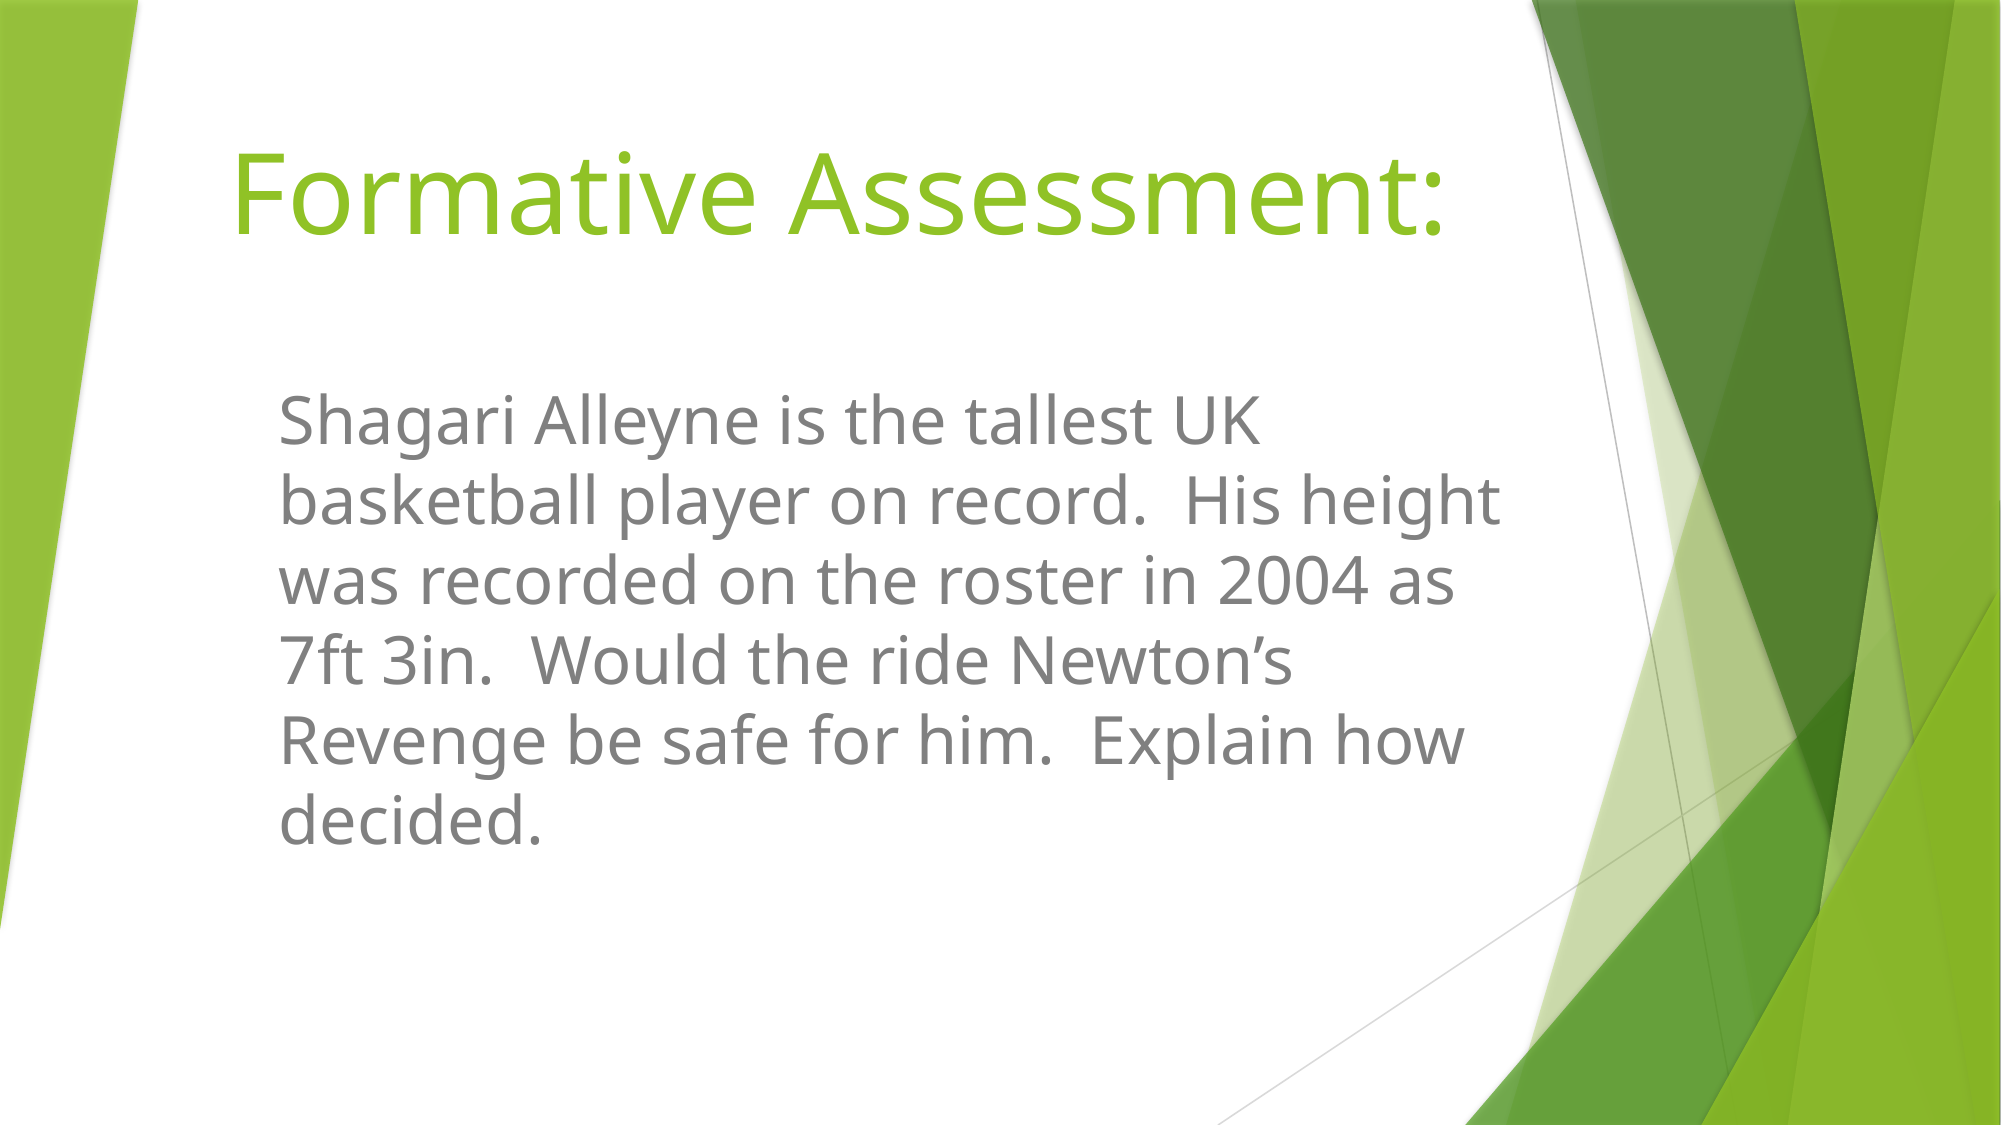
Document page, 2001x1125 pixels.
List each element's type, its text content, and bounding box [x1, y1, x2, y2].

subtitle Shagari Alleyne is the tallest UK basketball player on record. His height was recorded on the roster in 2004 as 7ft 3in. Would the ride Newton’s Revenge be safe for him. Explain how decided. [263, 370, 1538, 898]
title Formative Assessment: [190, 127, 1466, 265]
